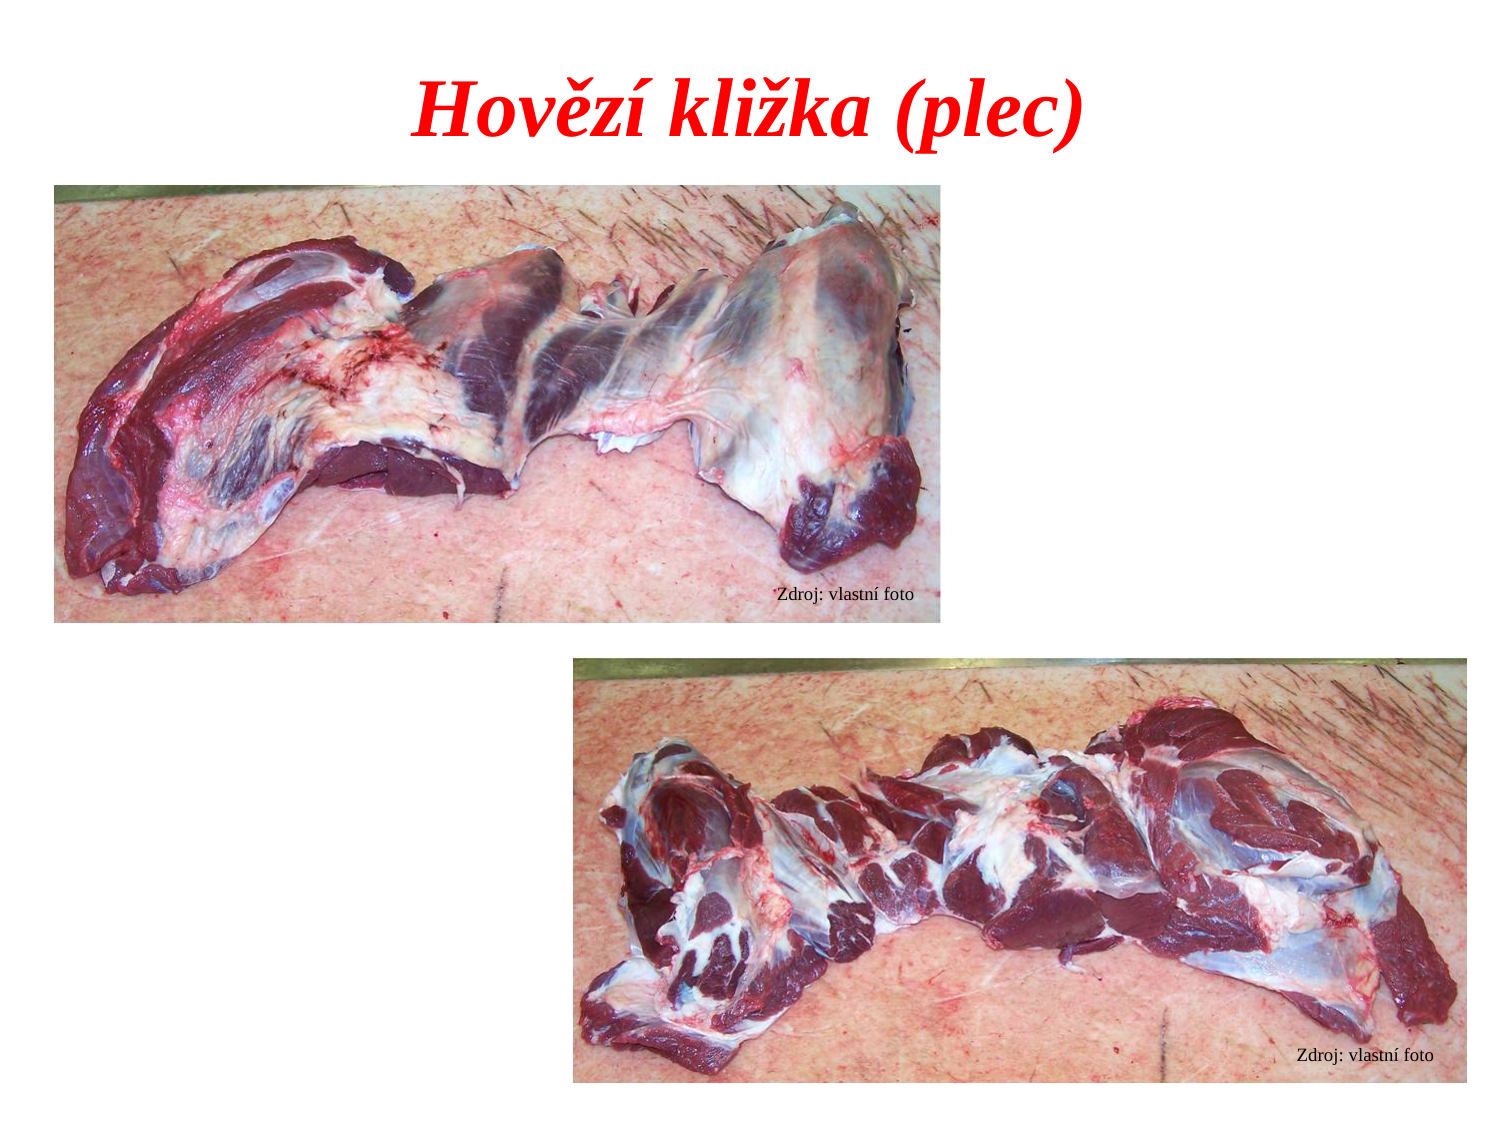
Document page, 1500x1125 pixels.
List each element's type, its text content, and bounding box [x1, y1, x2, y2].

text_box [52, 184, 1468, 1085]
title Hovězí kližka (plec) [75, 45, 1425, 161]
